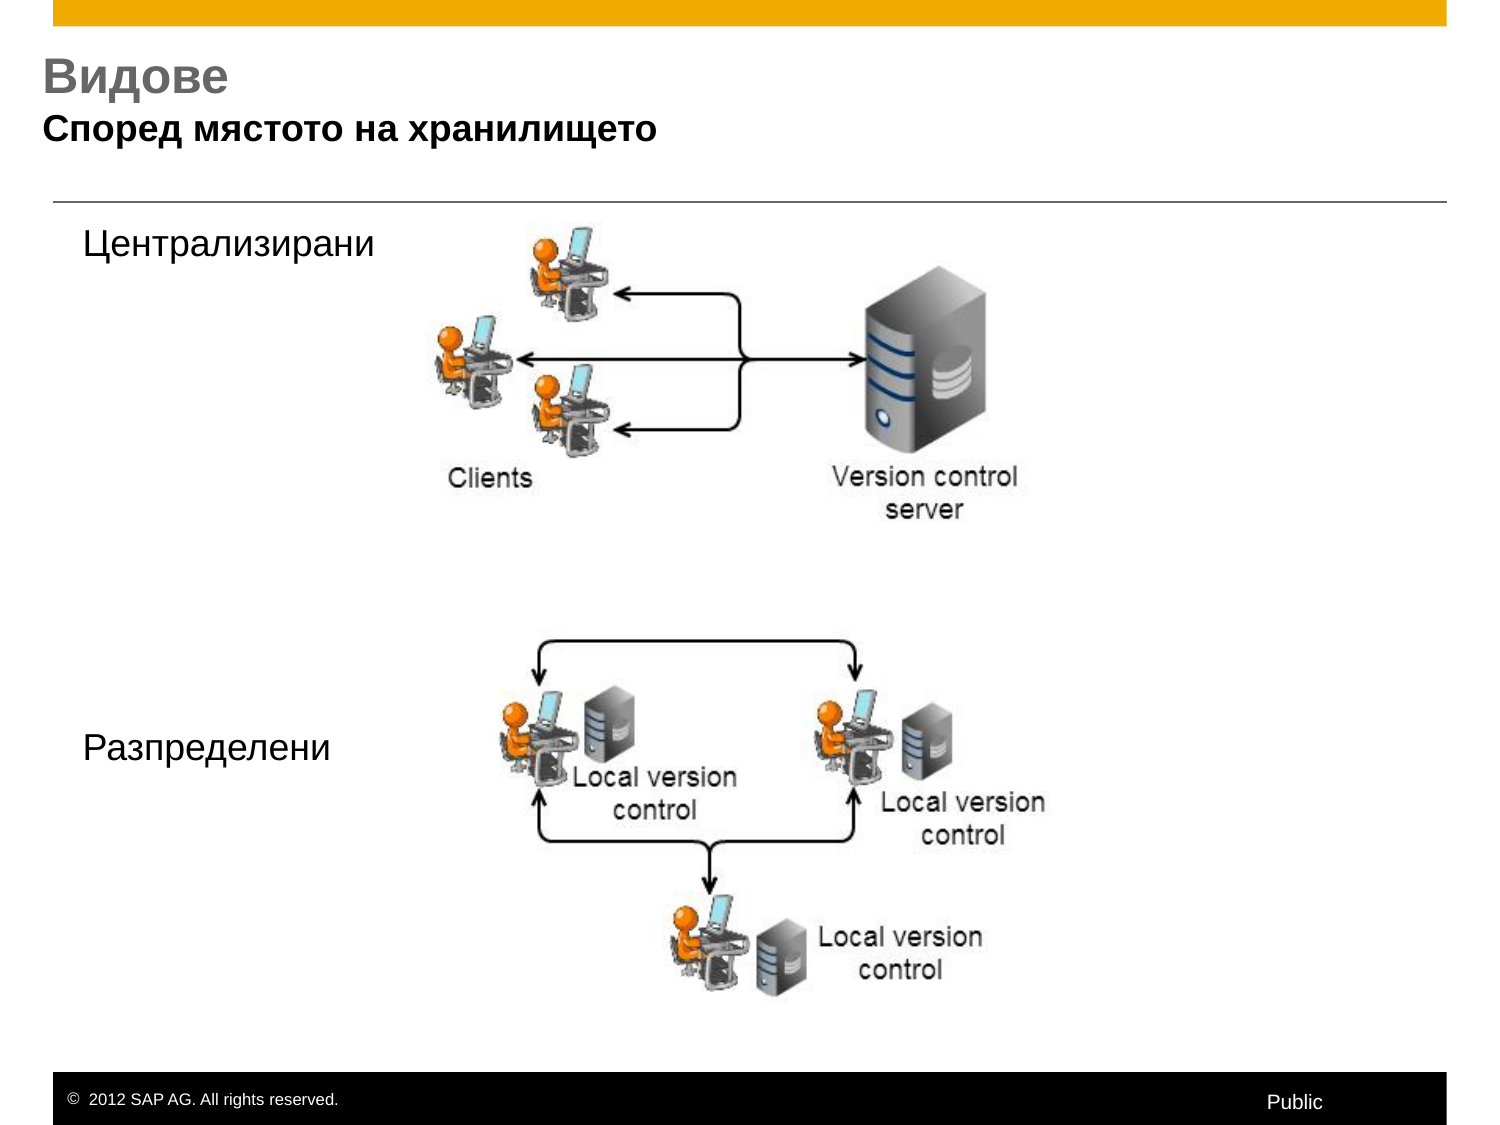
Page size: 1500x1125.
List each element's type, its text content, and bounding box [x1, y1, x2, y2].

picture [473, 627, 1055, 1007]
title Видове Според мястото на хранилището [42, 64, 1436, 188]
picture [401, 206, 1059, 567]
list Централизирани Разпределени [53, 218, 913, 939]
